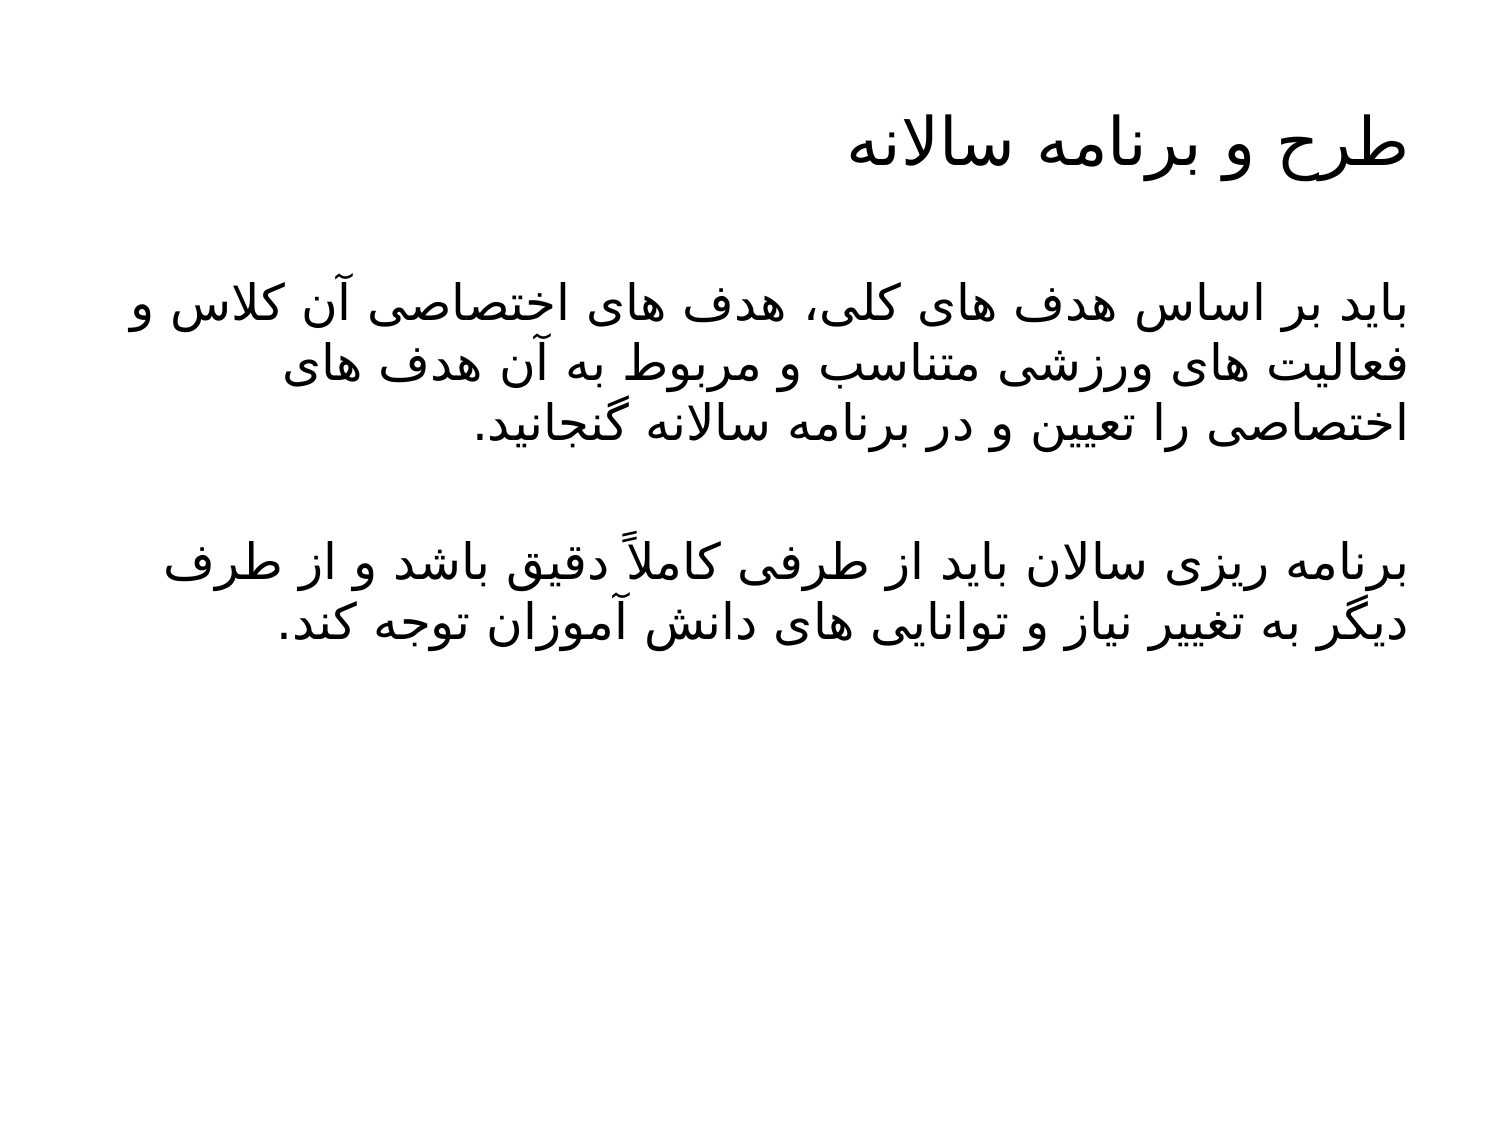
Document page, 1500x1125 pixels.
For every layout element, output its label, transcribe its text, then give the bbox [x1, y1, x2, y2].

list باید بر اساس هدف های کلی، هدف های اختصاصی آن کلاس و فعالیت های ورزشی متناسب و مربوط به آن هدف های اختصاصی را تعیین و در برنامه سالانه گنجانید. برنامه ریزی سالان باید از طرفی کاملاً دقیق باشد و از طرف دیگر به تغییر نیاز و توانایی های دانش آموزان توجه کند. [75, 262, 1425, 1005]
title طرح و برنامه سالانه [75, 45, 1425, 233]
